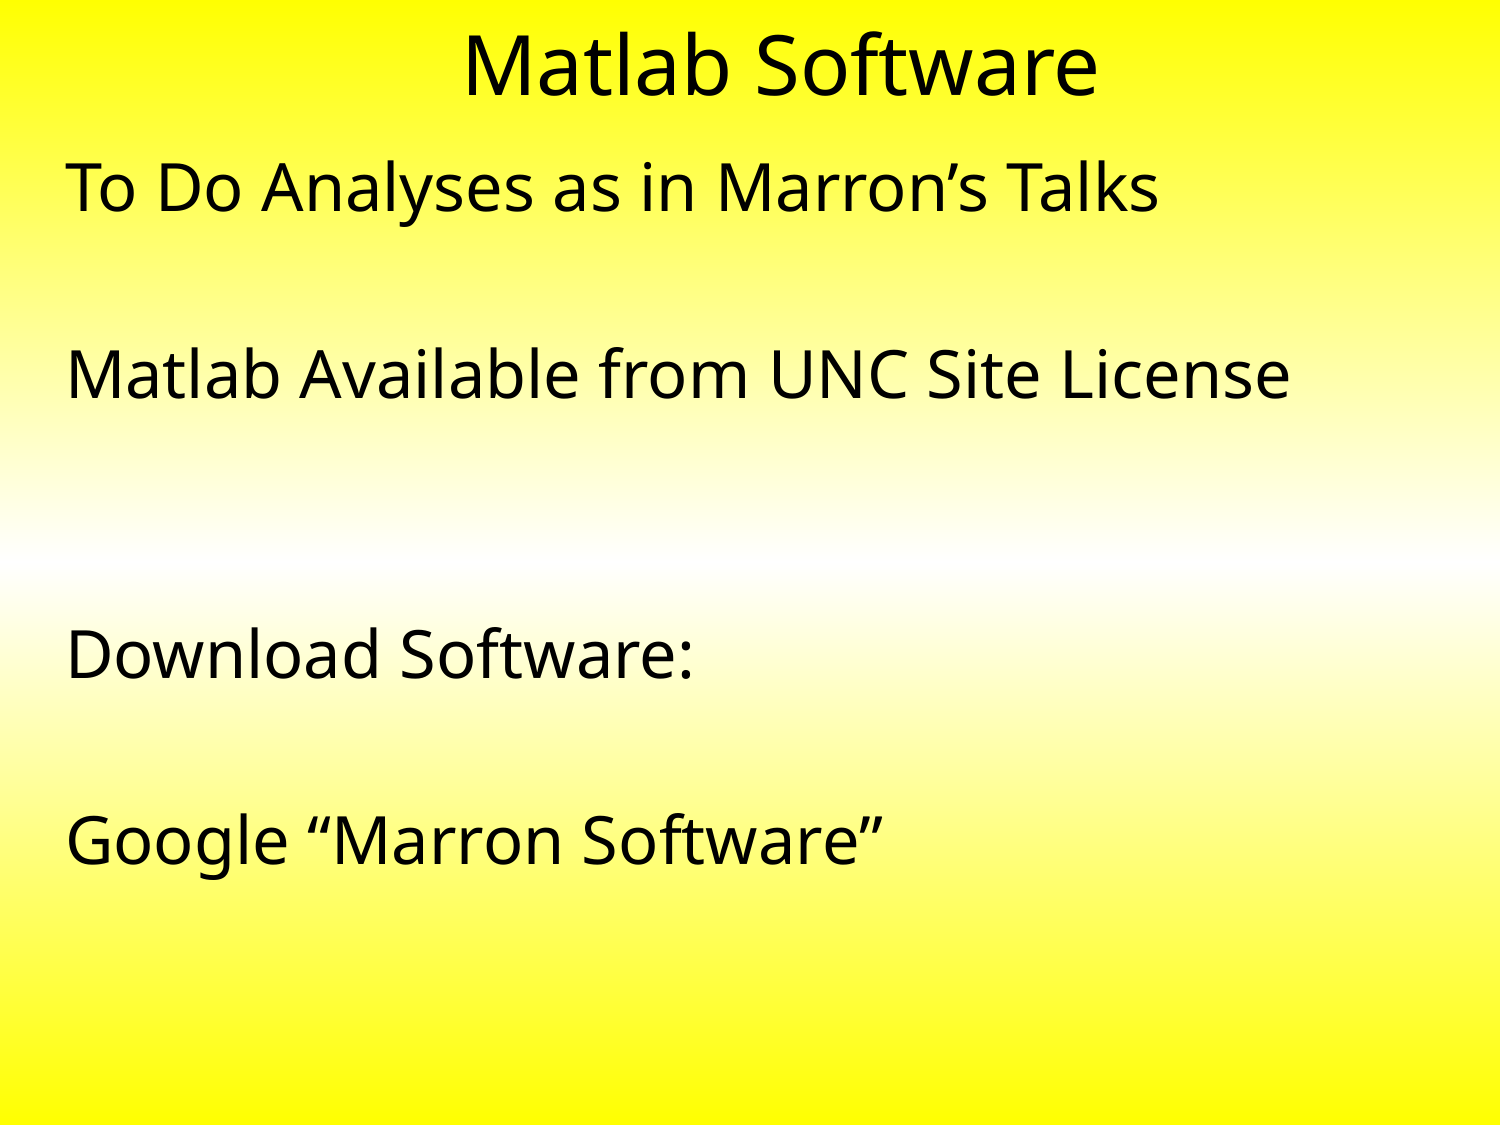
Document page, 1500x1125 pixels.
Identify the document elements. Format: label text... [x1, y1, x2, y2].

list To Do Analyses as in Marron’s Talks Matlab Available from UNC Site License Download Software: Google “Marron Software” [50, 137, 1463, 1025]
title Matlab Software [125, 0, 1438, 125]
